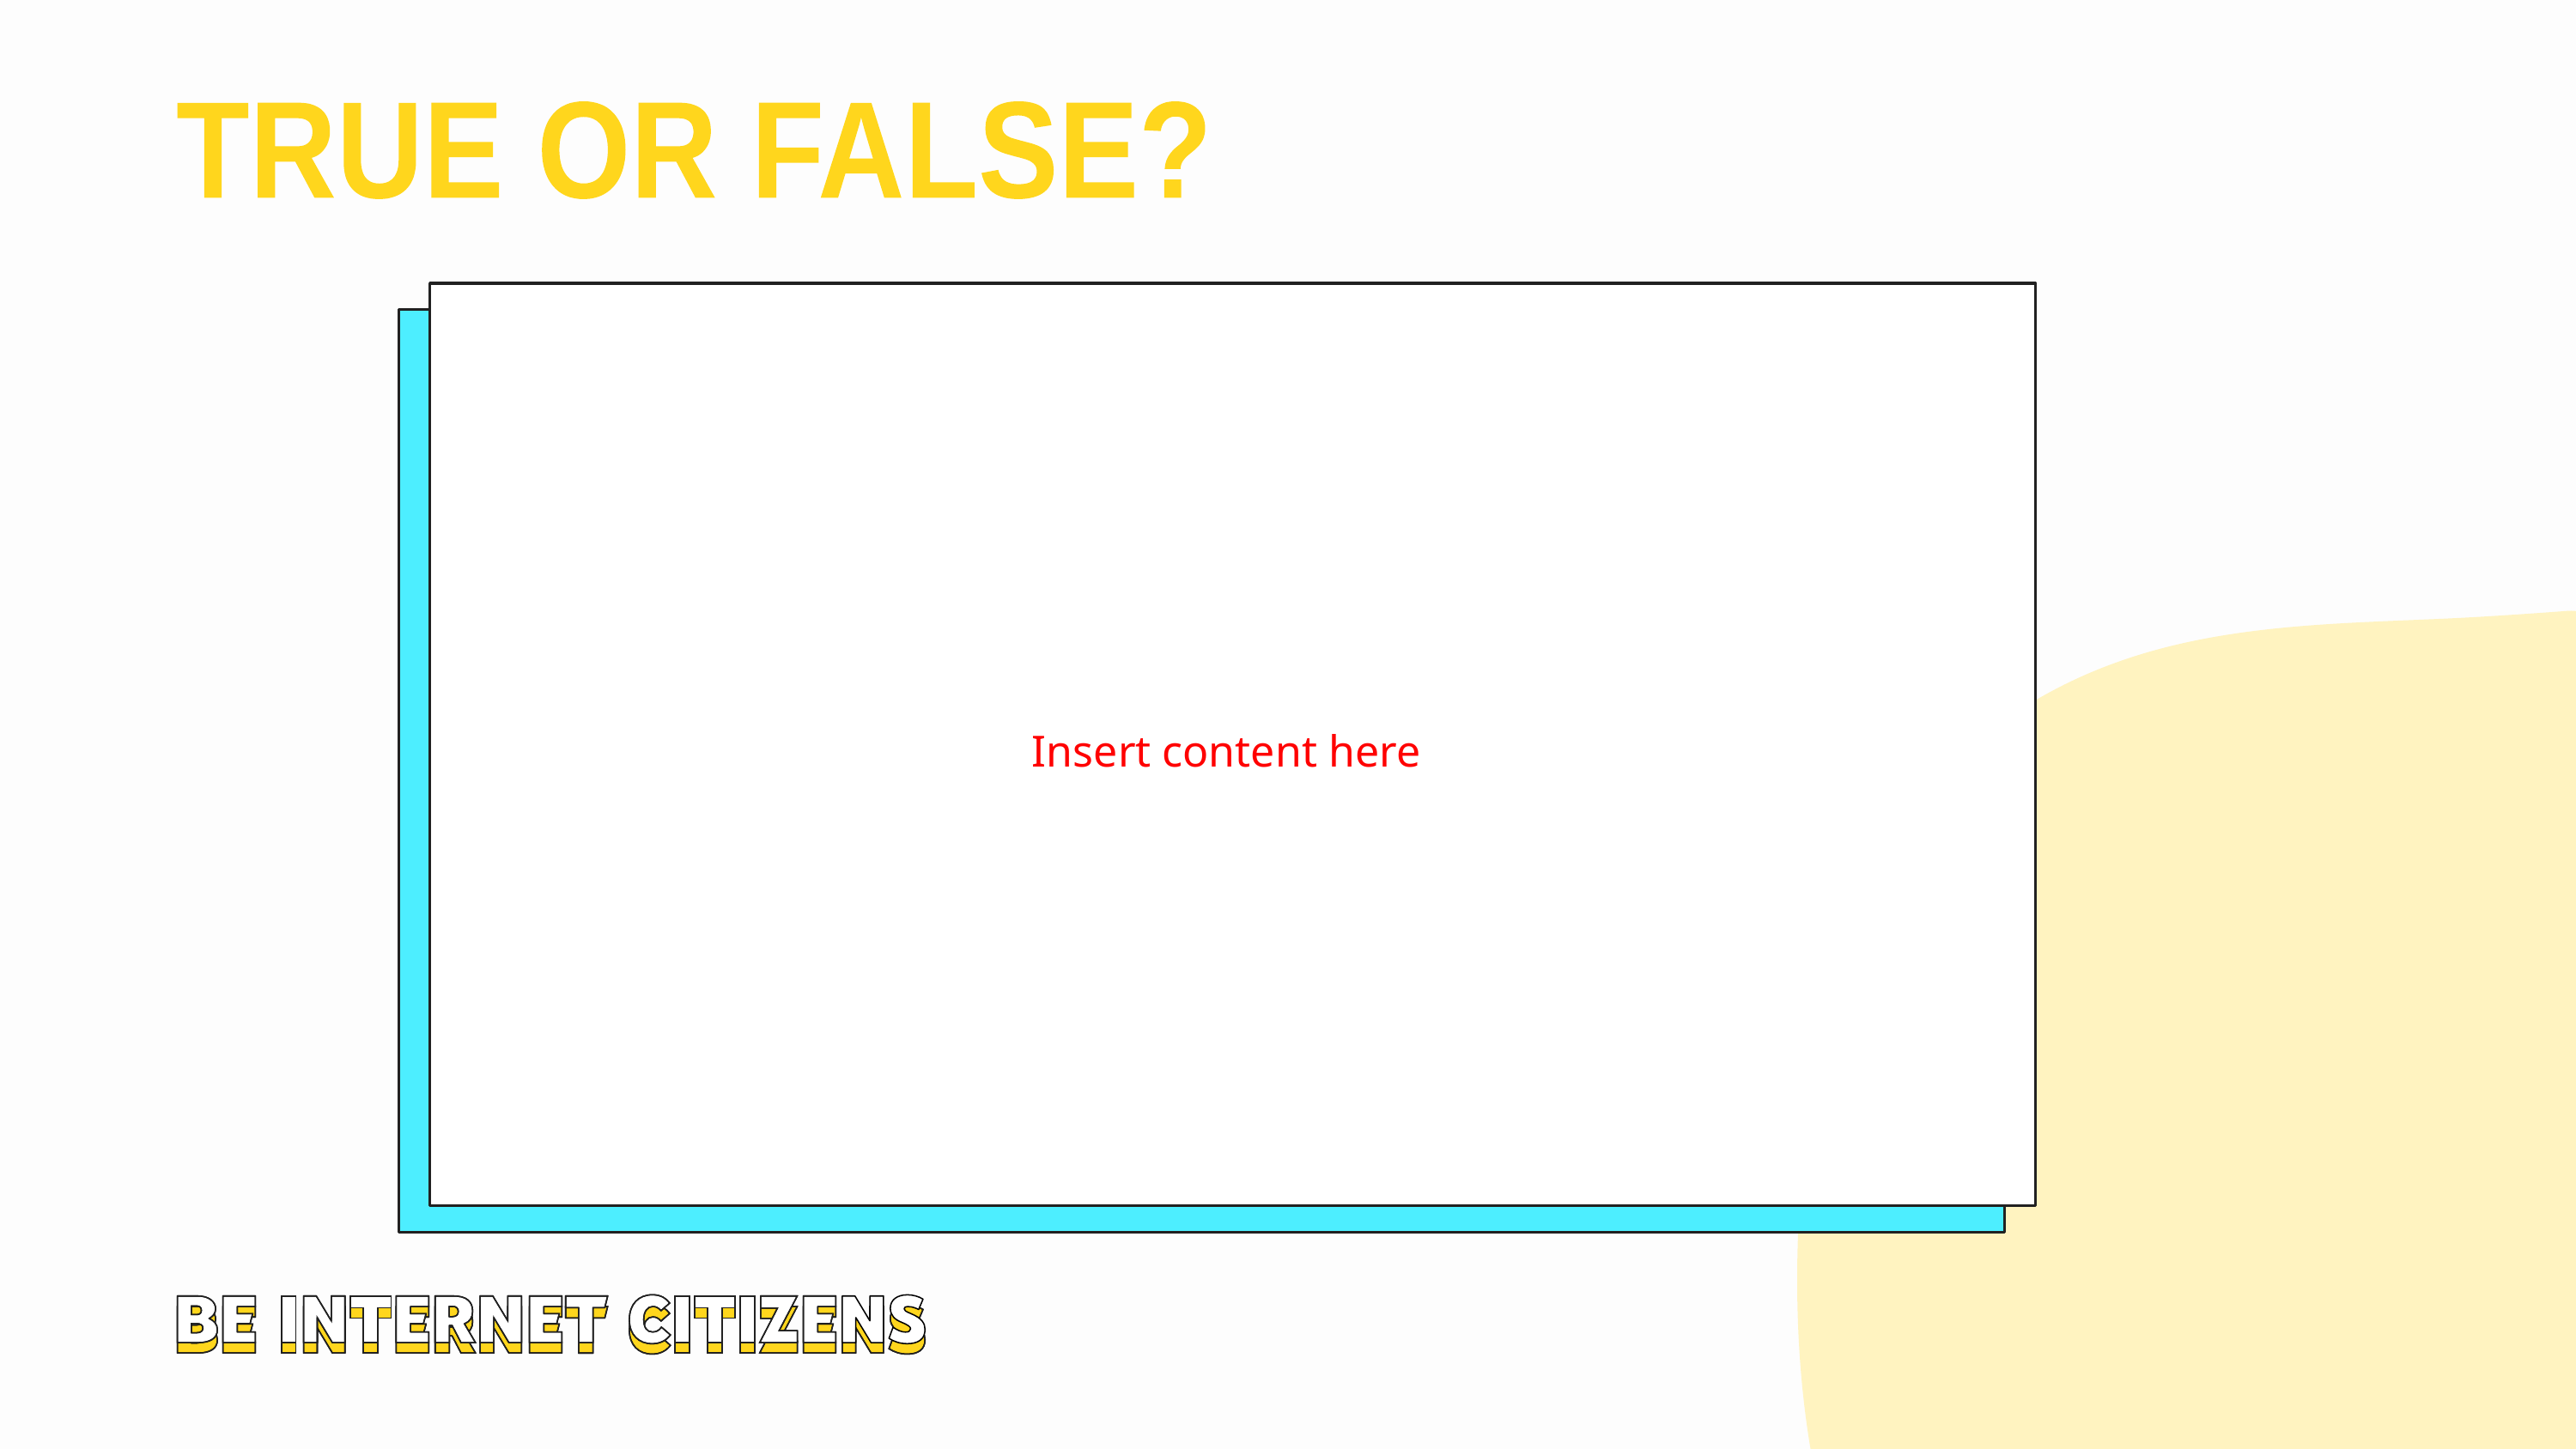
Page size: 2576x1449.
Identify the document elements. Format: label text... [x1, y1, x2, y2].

text_box Insert content here [830, 712, 1622, 782]
text_box [1797, 610, 2576, 1449]
text_box [398, 309, 2005, 1233]
text_box [429, 282, 2036, 1206]
